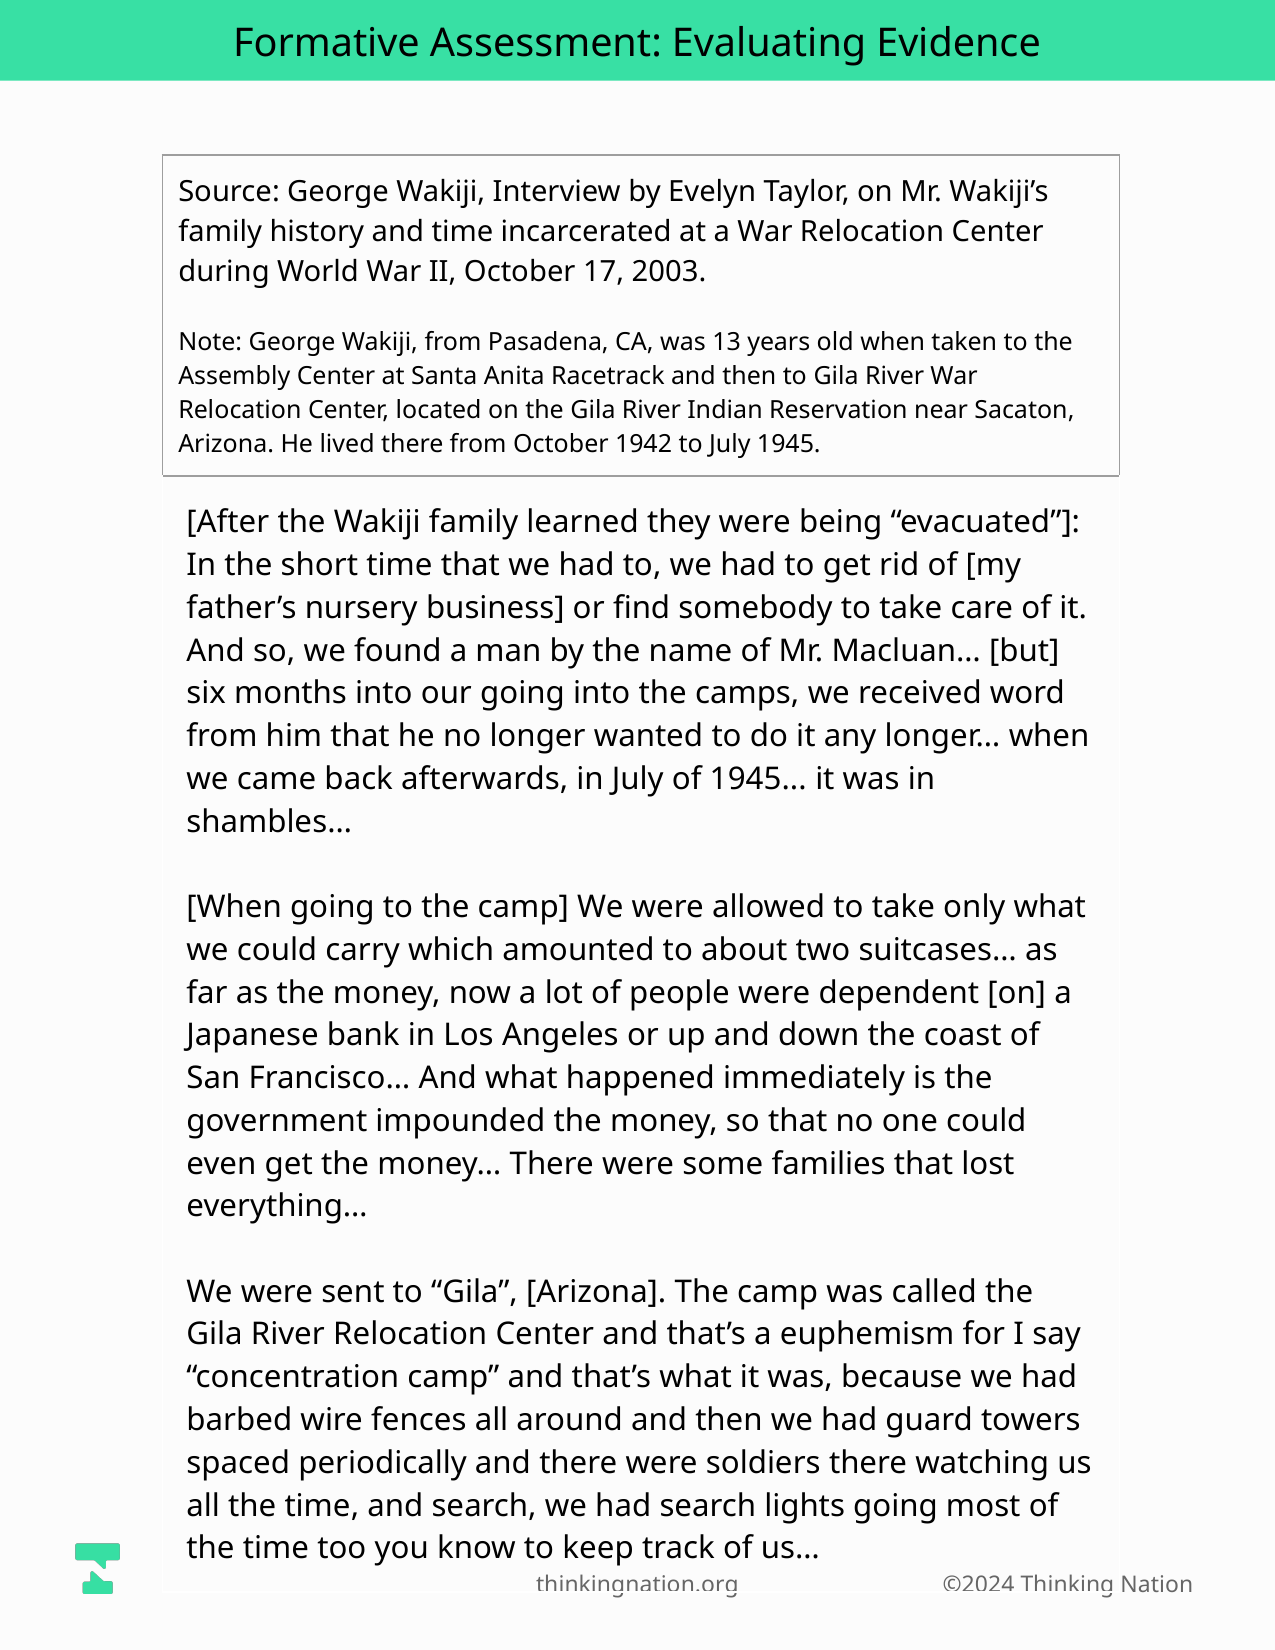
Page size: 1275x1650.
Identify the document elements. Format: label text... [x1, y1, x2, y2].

text_box ©2024 Thinking Nation [907, 1553, 1210, 1605]
table_cell [After the Wakiji family learned they were being “evacuated”]: In the short time that we had to, we had to get rid of [my father’s nursery business] or find somebody to take care of it. And so, we found a man by the name of Mr. Macluan… [but] six months into our going into the camps, we received word from him that he no longer wanted to do it any longer… when we came back afterwards, in July of 1945... it was in shambles… [When going to the camp] We were allowed to take only what we could carry which amounted to about two suitcases… as far as the money, now a lot of people were dependent [on] a Japanese bank in Los Angeles or up and down the coast of San Francisco… And what happened immediately is the government impounded the money, so that no one could even get the money… There were some families that lost everything… We were sent to “Gila”, [Arizona]. The camp was called the Gila River Relocation Center and that’s a euphemism for I say “concentration camp” and that’s what it was, because we had barbed wire fences all around and then we had guard towers spaced periodically and there were soldiers there watching us all the time, and search, we had search lights going most of the time too you know to keep track of us… [163, 477, 1119, 1591]
table_header Source: George Wakiji, Interview by Evelyn Taylor, on Mr. Wakiji’s family history and time incarcerated at a War Relocation Center during World War II, October 17, 2003. Note: George Wakiji, from Pasadena, CA, was 13 years old when taken to the Assembly Center at Santa Anita Racetrack and then to Gila River War Relocation Center, located on the Gila River Indian Reservation near Sacaton, Arizona. He lived there from October 1942 to July 1945. [163, 156, 1119, 475]
text_box Formative Assessment: Evaluating Evidence [0, 0, 1275, 81]
text_box thinkingnation.org [486, 1593, 789, 1605]
picture [62, 1533, 133, 1604]
